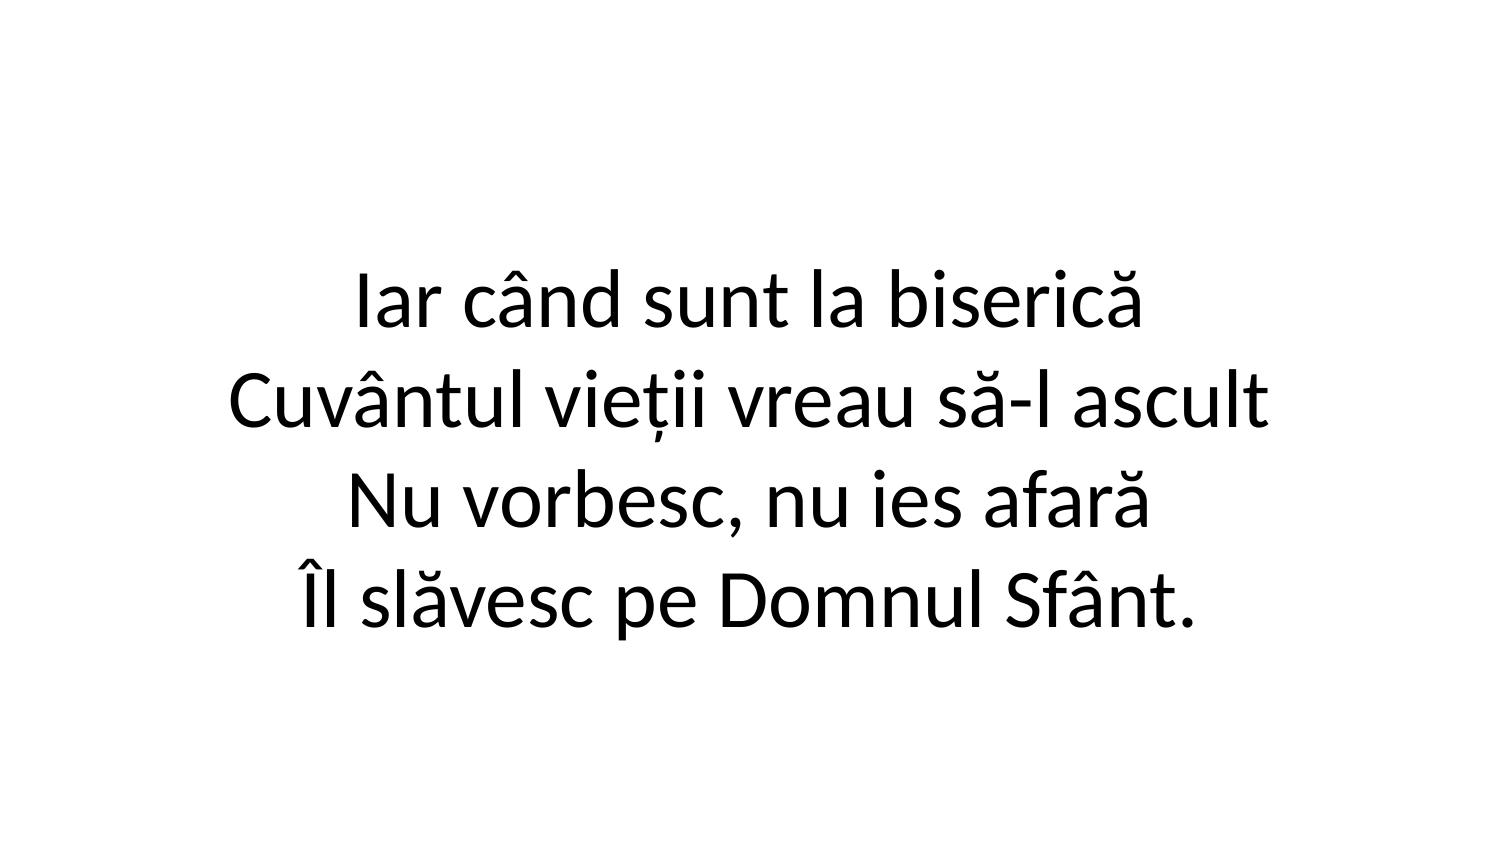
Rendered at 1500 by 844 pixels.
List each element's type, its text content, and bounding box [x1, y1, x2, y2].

text_box Iar când sunt la biserică Cuvântul vieții vreau să-l ascult Nu vorbesc, nu ies afară Îl slăvesc pe Domnul Sfânt. [213, 192, 1287, 652]
